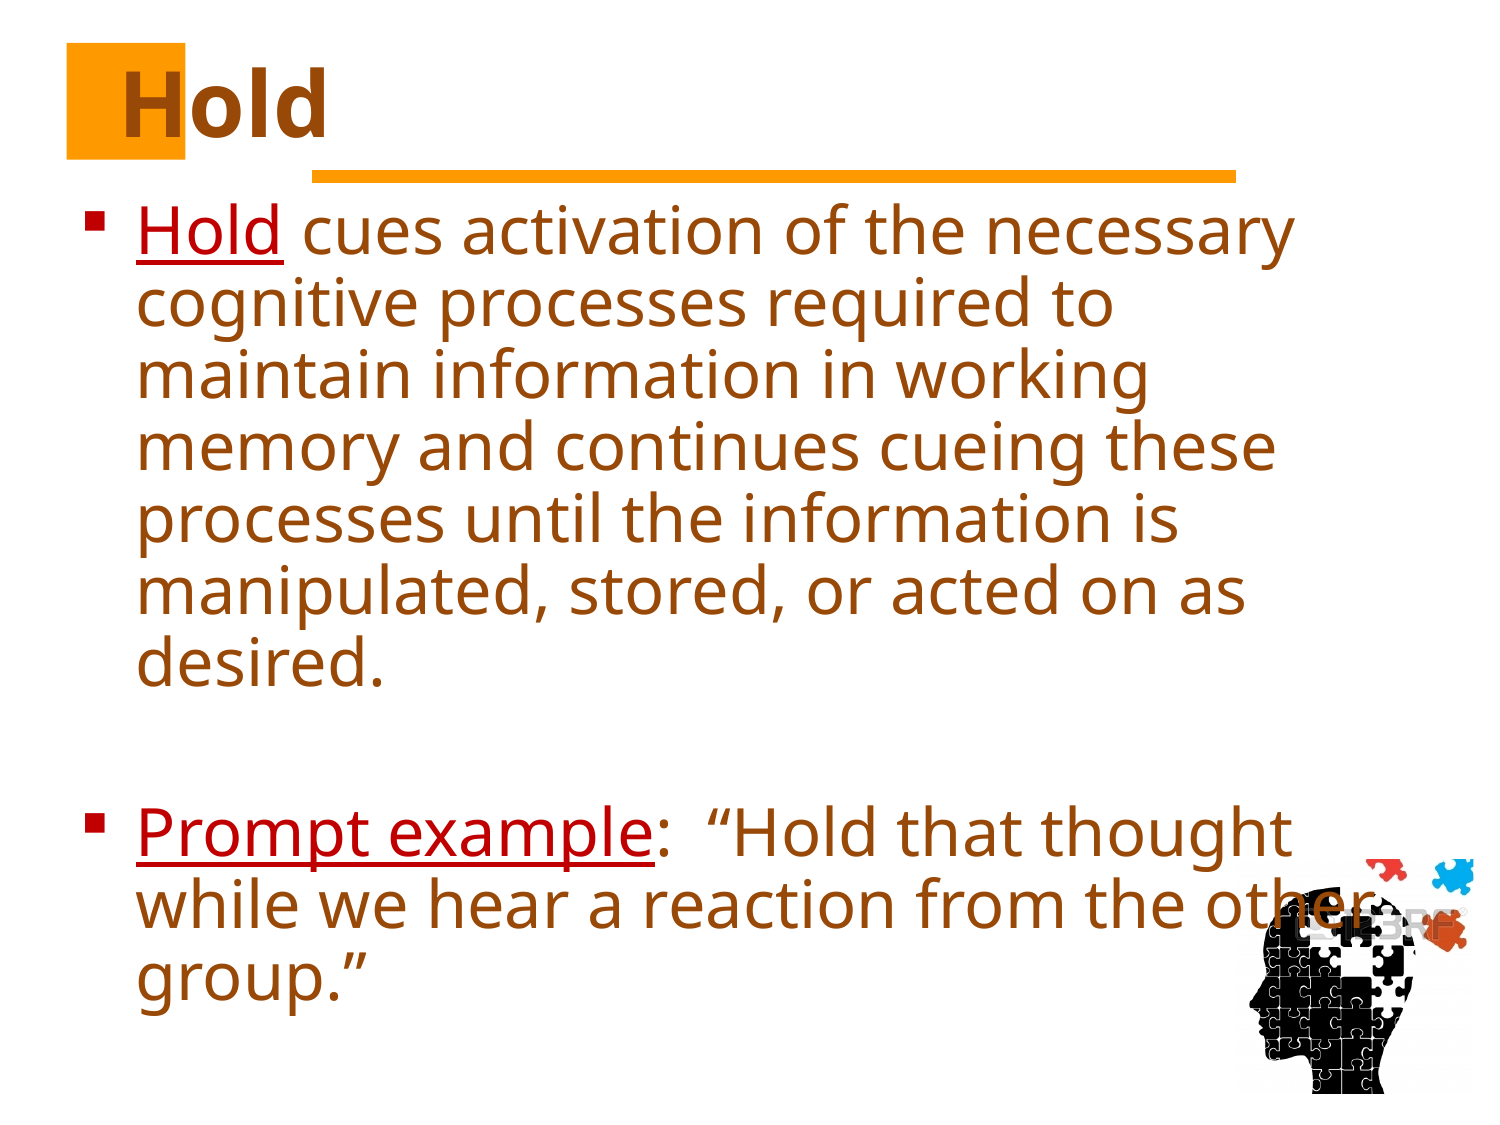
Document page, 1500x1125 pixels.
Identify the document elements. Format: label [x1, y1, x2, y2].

picture [1235, 858, 1474, 1094]
list [64, 189, 1403, 940]
text_box [64, 41, 188, 162]
title [103, 45, 521, 157]
